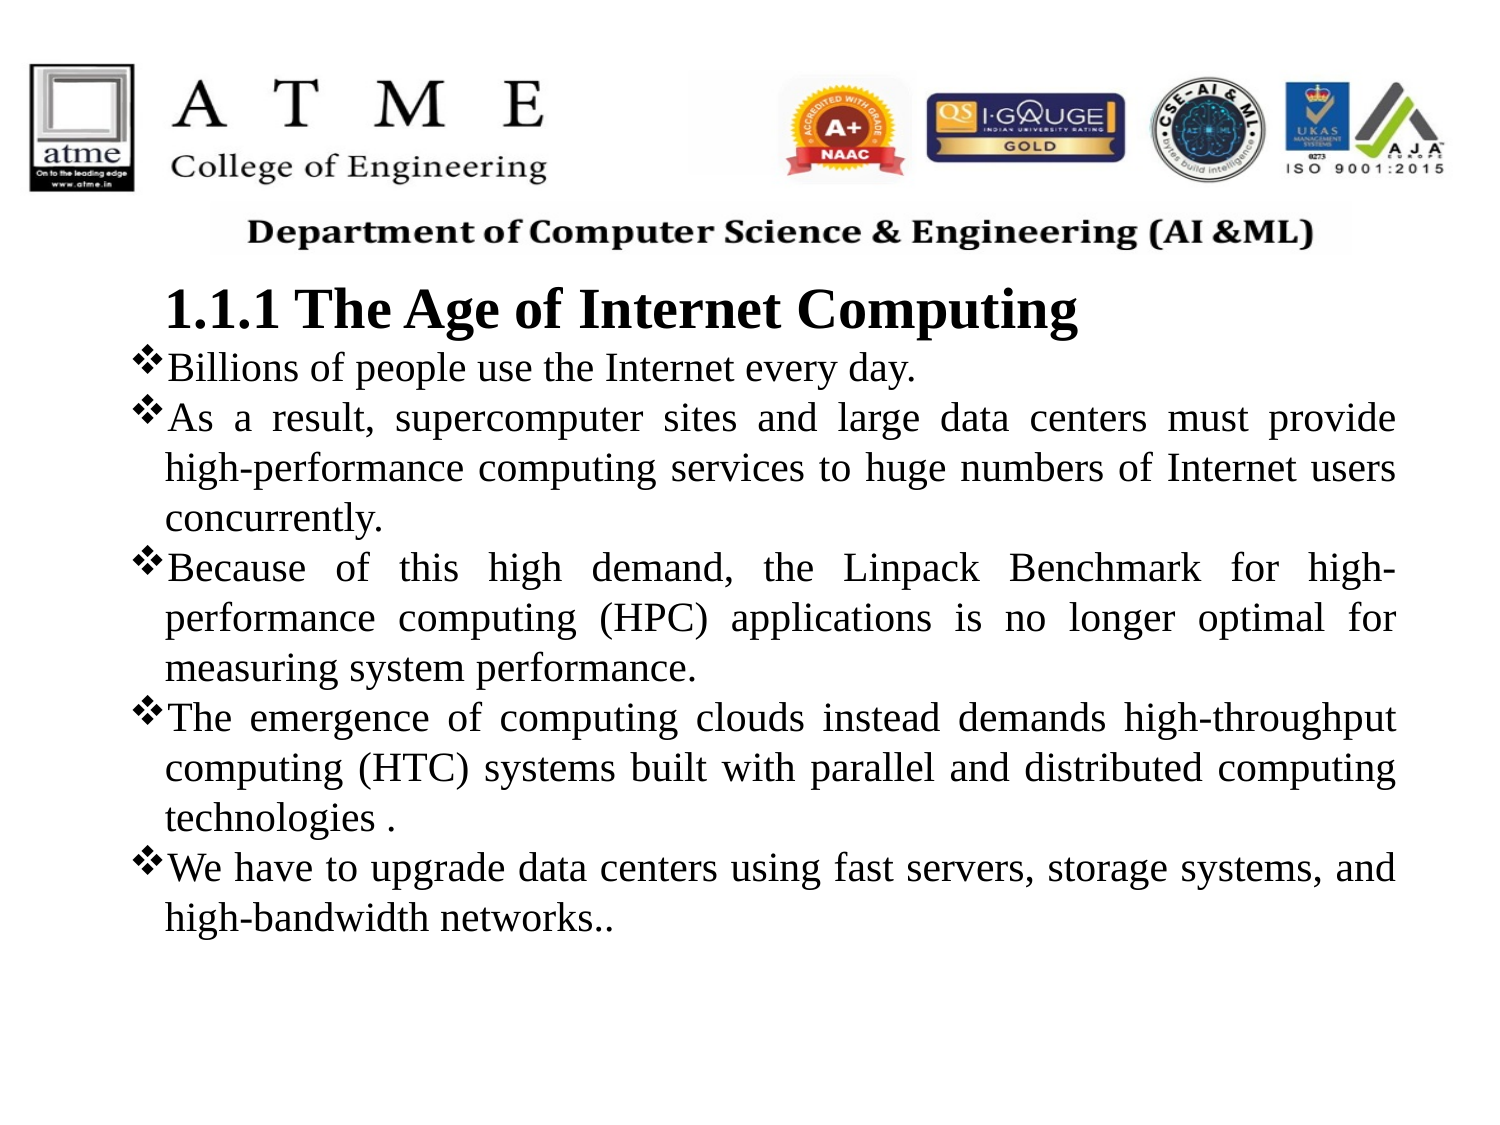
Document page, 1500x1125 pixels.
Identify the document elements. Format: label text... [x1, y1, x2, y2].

text_box 1.1.1 The Age of Internet Computing Billions of people use the Internet every day. As a result, supercomputer sites and large data centers must provide high-performance computing services to huge numbers of Internet users concurrently. Because of this high demand, the Linpack Benchmark for high-performance computing (HPC) applications is no longer optimal for measuring system performance. The emergence of computing clouds instead demands high-throughput computing (HTC) systems built with parallel and distributed computing technologies . We have to upgrade data centers using fast servers, storage systems, and high-bandwidth networks.. [0, 280, 1413, 948]
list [0, 37, 1463, 273]
